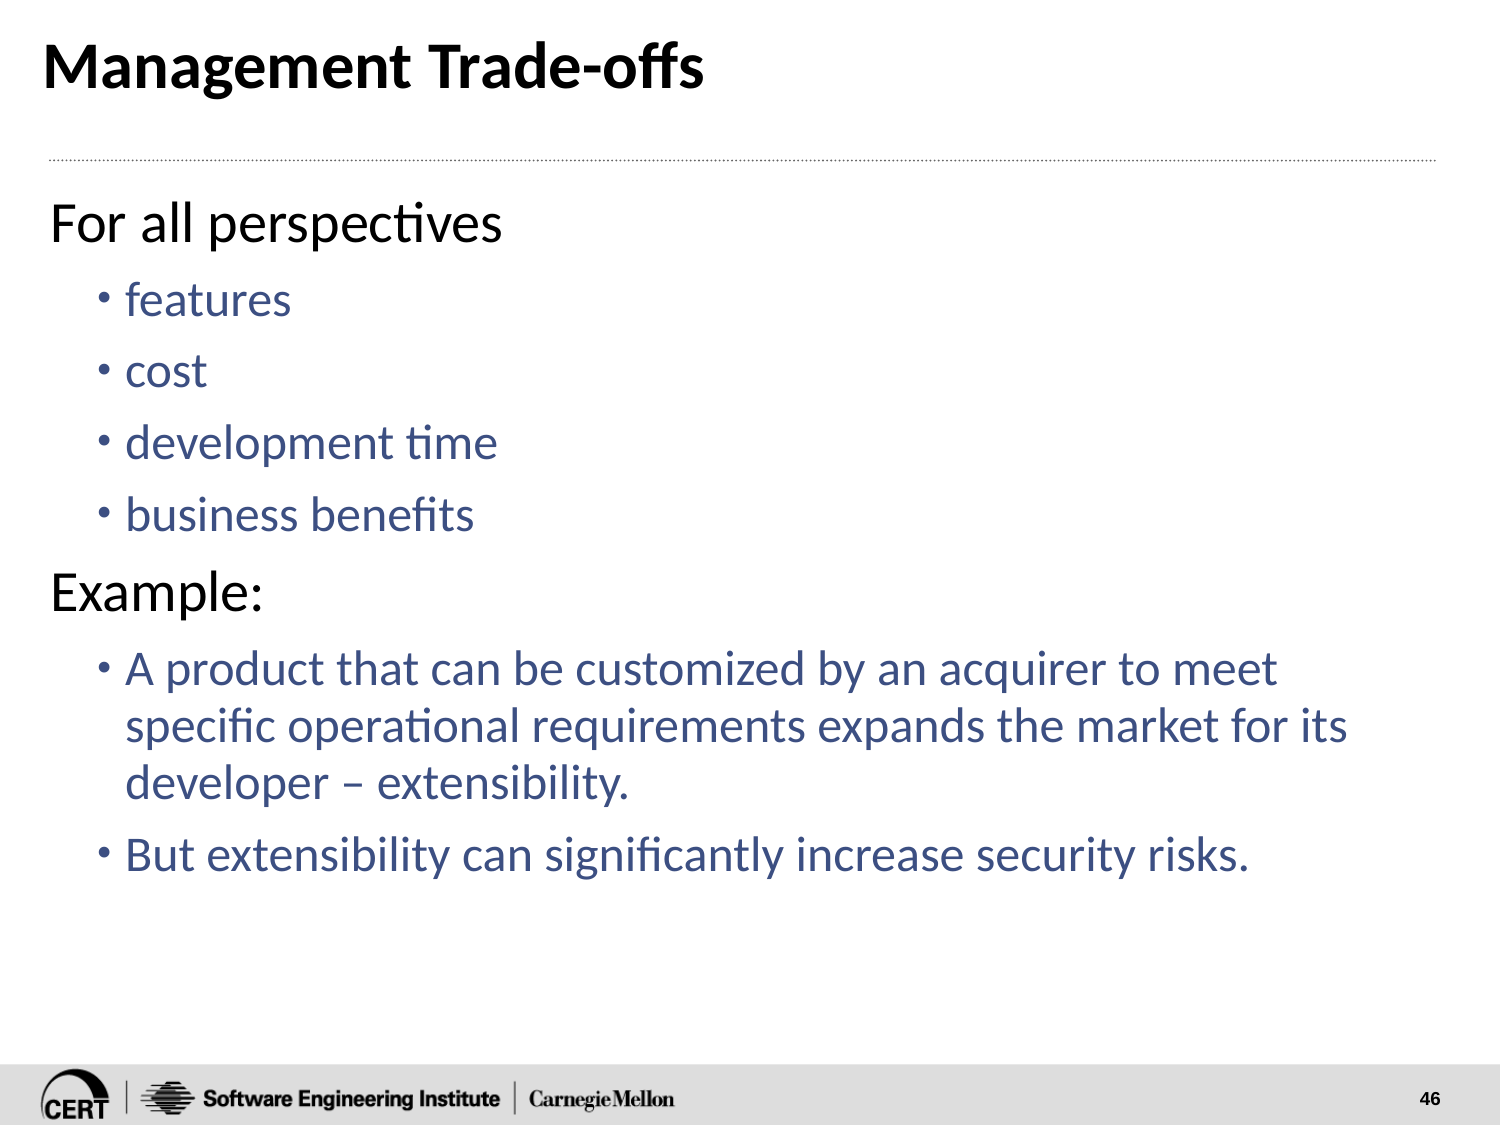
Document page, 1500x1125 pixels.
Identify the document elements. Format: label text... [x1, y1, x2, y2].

list For all perspectives features cost development time business benefits Example: A product that can be customized by an acquirer to meet specific operational requirements expands the market for its developer – extensibility. But extensibility can significantly increase security risks. [49, 187, 1438, 1001]
picture [24, 1065, 688, 1125]
title Management Trade-offs [42, 37, 1434, 155]
